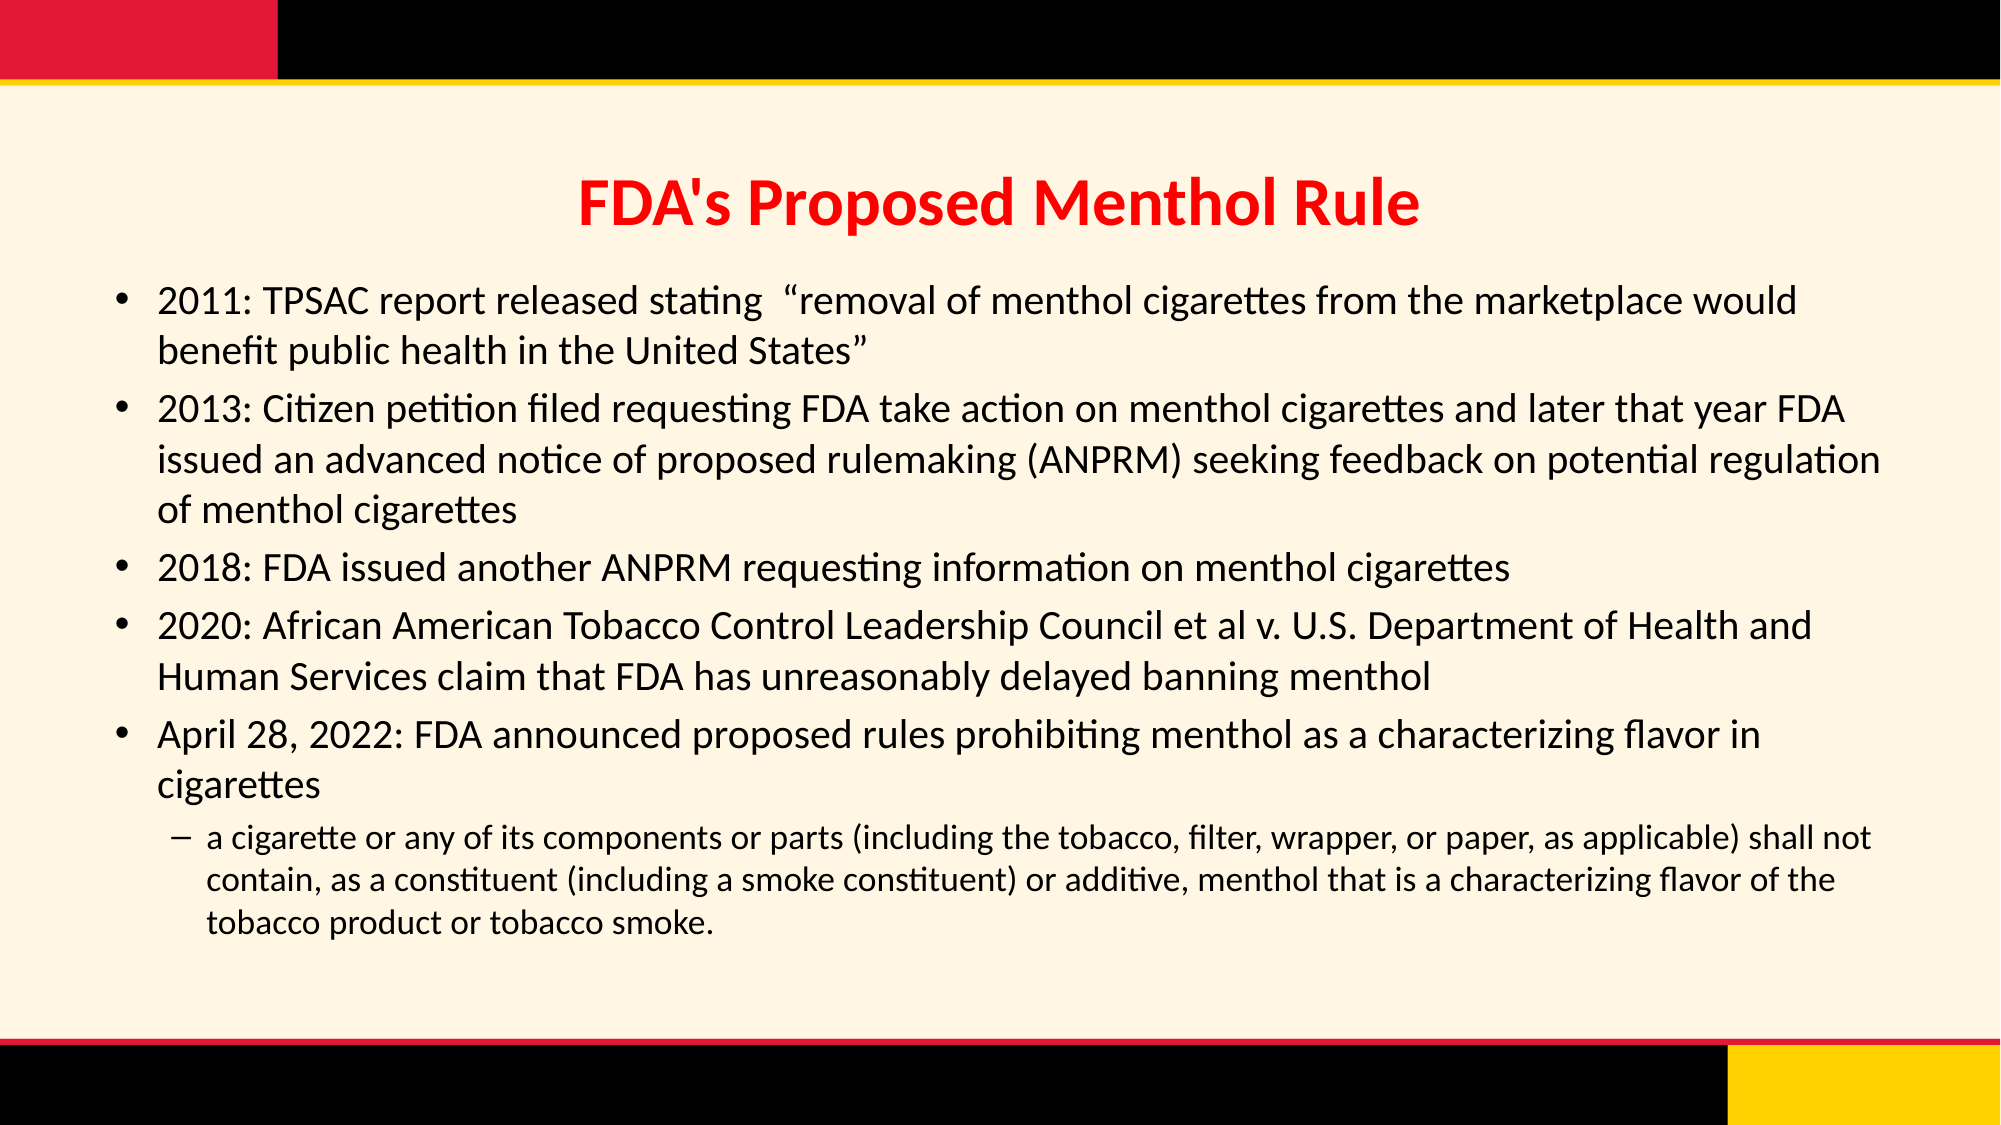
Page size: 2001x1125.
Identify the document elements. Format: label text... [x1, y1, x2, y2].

list 2011: TPSAC report released stating “removal of menthol cigarettes from the marketplace would benefit public health in the United States” 2013: Citizen petition filed requesting FDA take action on menthol cigarettes and later that year FDA issued an advanced notice of proposed rulemaking (ANPRM) seeking feedback on potential regulation of menthol cigarettes 2018: FDA issued another ANPRM requesting information on menthol cigarettes 2020: African American Tobacco Control Leadership Council et al v. U.S. Department of Health and Human Services claim that FDA has unreasonably delayed banning menthol April 28, 2022: FDA announced proposed rules prohibiting menthol as a characterizing flavor in cigarettes a cigarette or any of its components or parts (including the tobacco, filter, wrapper, or paper, as applicable) shall not contain, as a constituent (including a smoke constituent) or additive, menthol that is a characterizing flavor of the tobacco product or tobacco smoke. [99, 265, 1900, 1011]
picture [0, 0, 2001, 1125]
title FDA's Proposed Menthol Rule [99, 145, 1900, 265]
